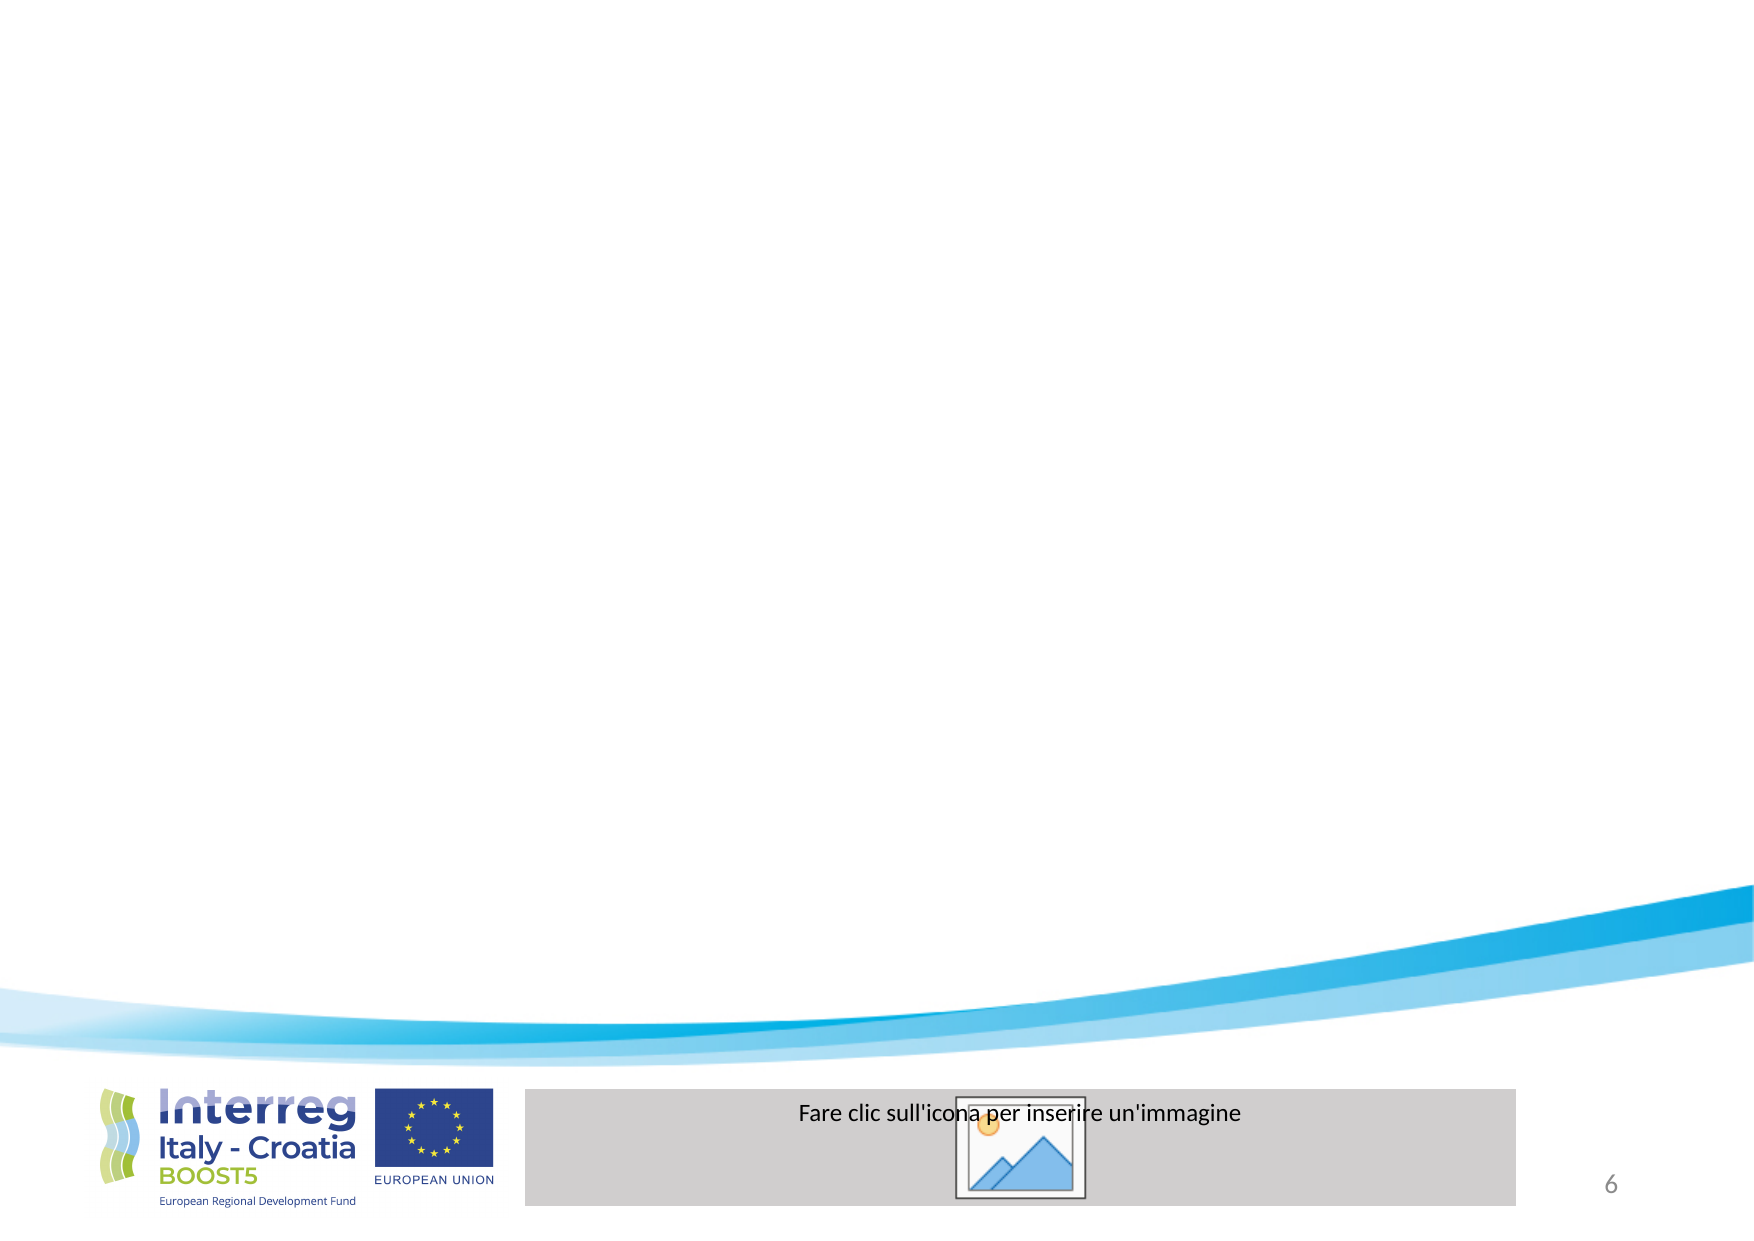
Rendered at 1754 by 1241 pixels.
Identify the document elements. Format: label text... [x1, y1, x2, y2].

slide_number 6 [1526, 1149, 1634, 1216]
picture [0, 884, 1754, 1218]
